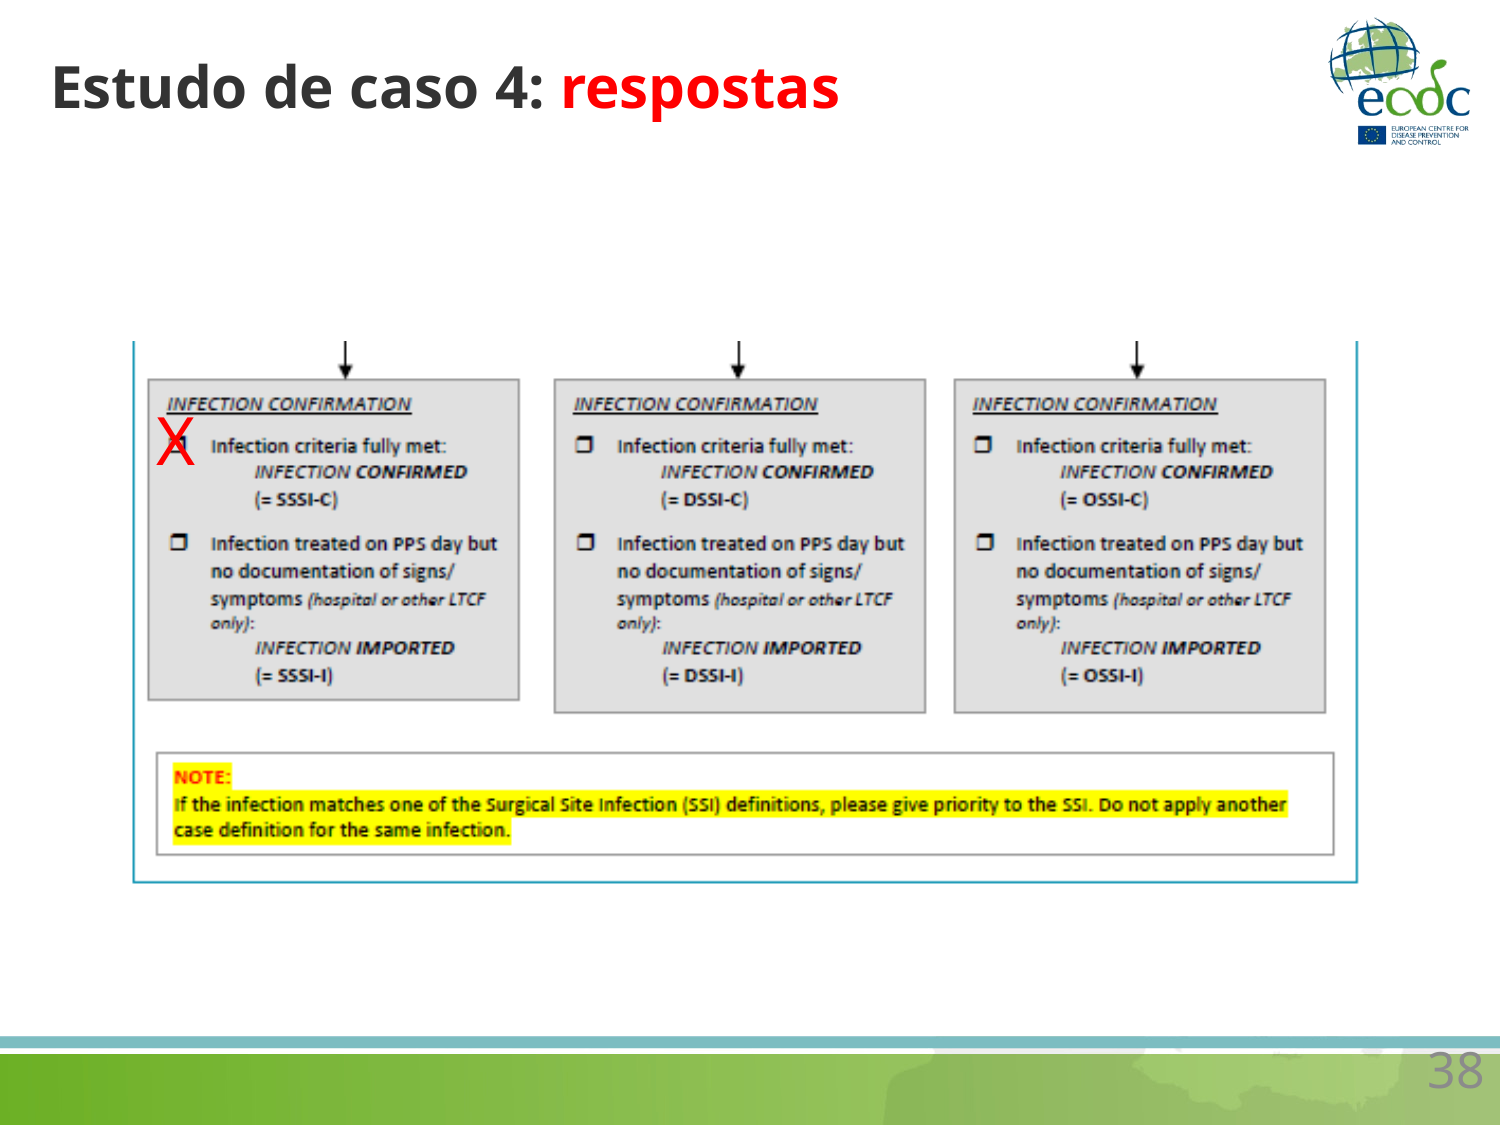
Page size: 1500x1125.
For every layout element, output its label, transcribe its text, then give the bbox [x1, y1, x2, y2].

picture [112, 341, 1386, 903]
slide_number 38 [1149, 1042, 1500, 1103]
picture [1328, 17, 1473, 148]
title Estudo de caso 4: respostas [49, 58, 1401, 152]
picture [0, 1036, 1500, 1125]
